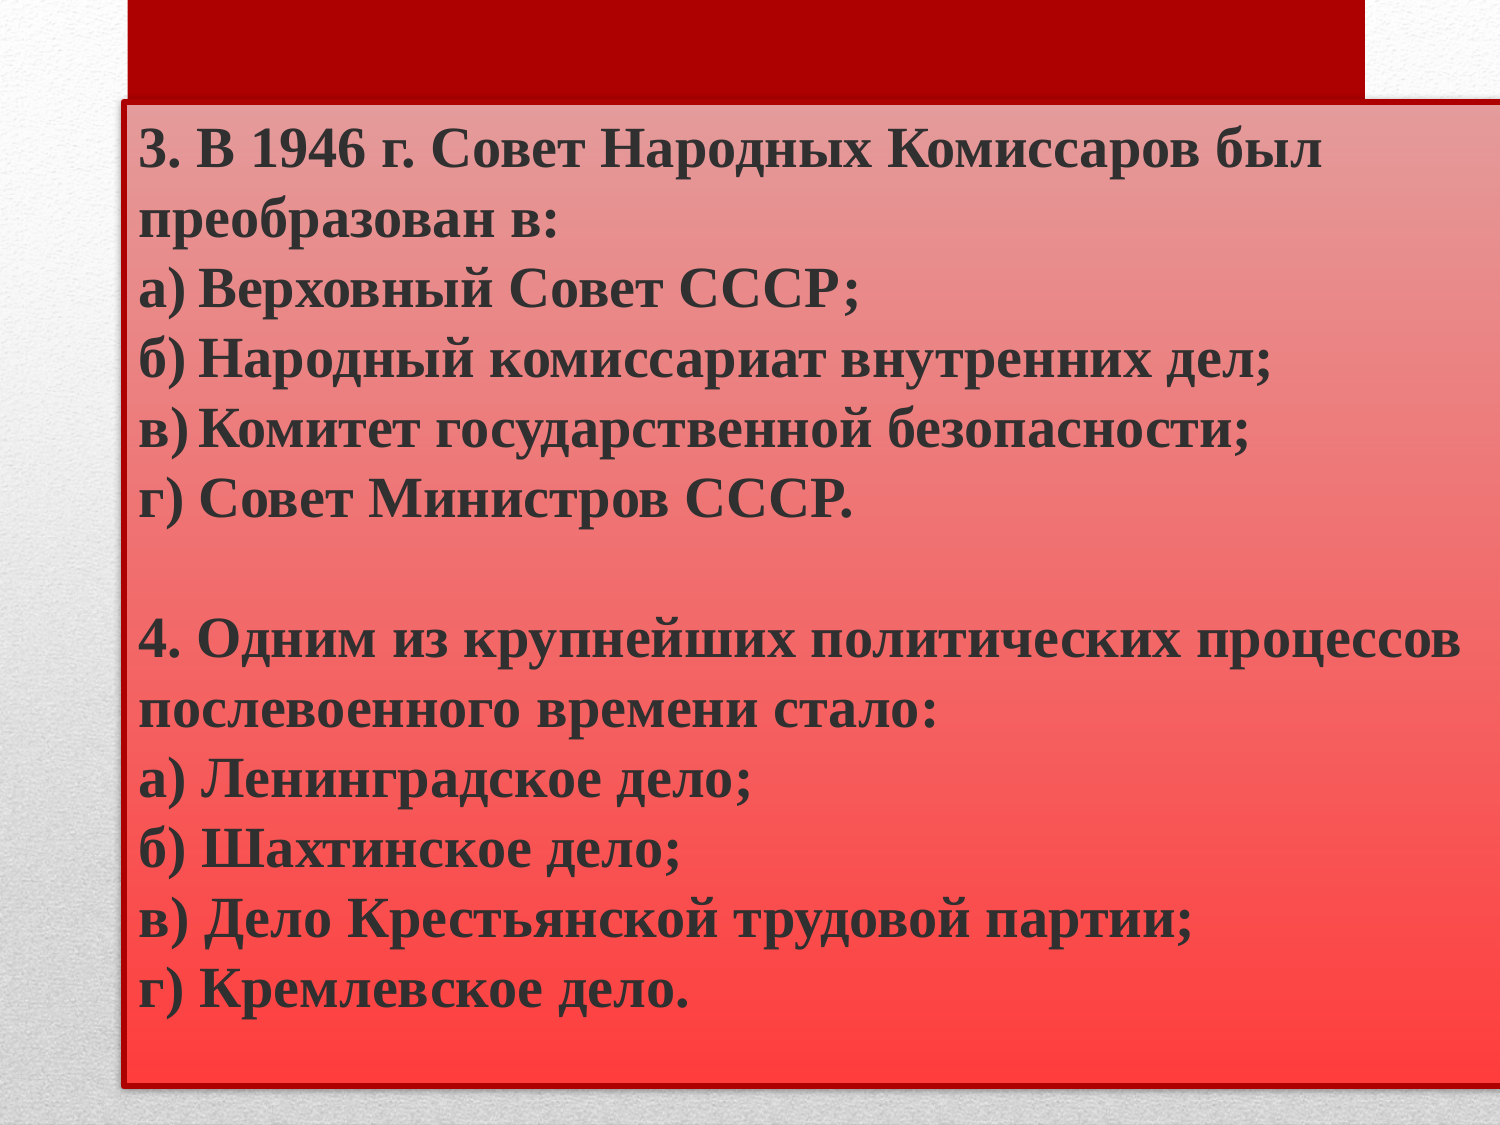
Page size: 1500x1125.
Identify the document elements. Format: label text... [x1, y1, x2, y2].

text_box 3. В 1946 г. Совет Народных Комиссаров был преобразован в: а) Верховный Совет СССР; б) Народный комиссариат внутренних дел; в) Комитет государственной безопасности; г) Совет Министров СССР. 4. Одним из крупнейших политических процессов послевоенного времени стало: а) Ленинградское дело; б) Шахтинское дело; в) Дело Крестьянской трудовой партии; г) Кремлевское дело. [123, 101, 1500, 1088]
